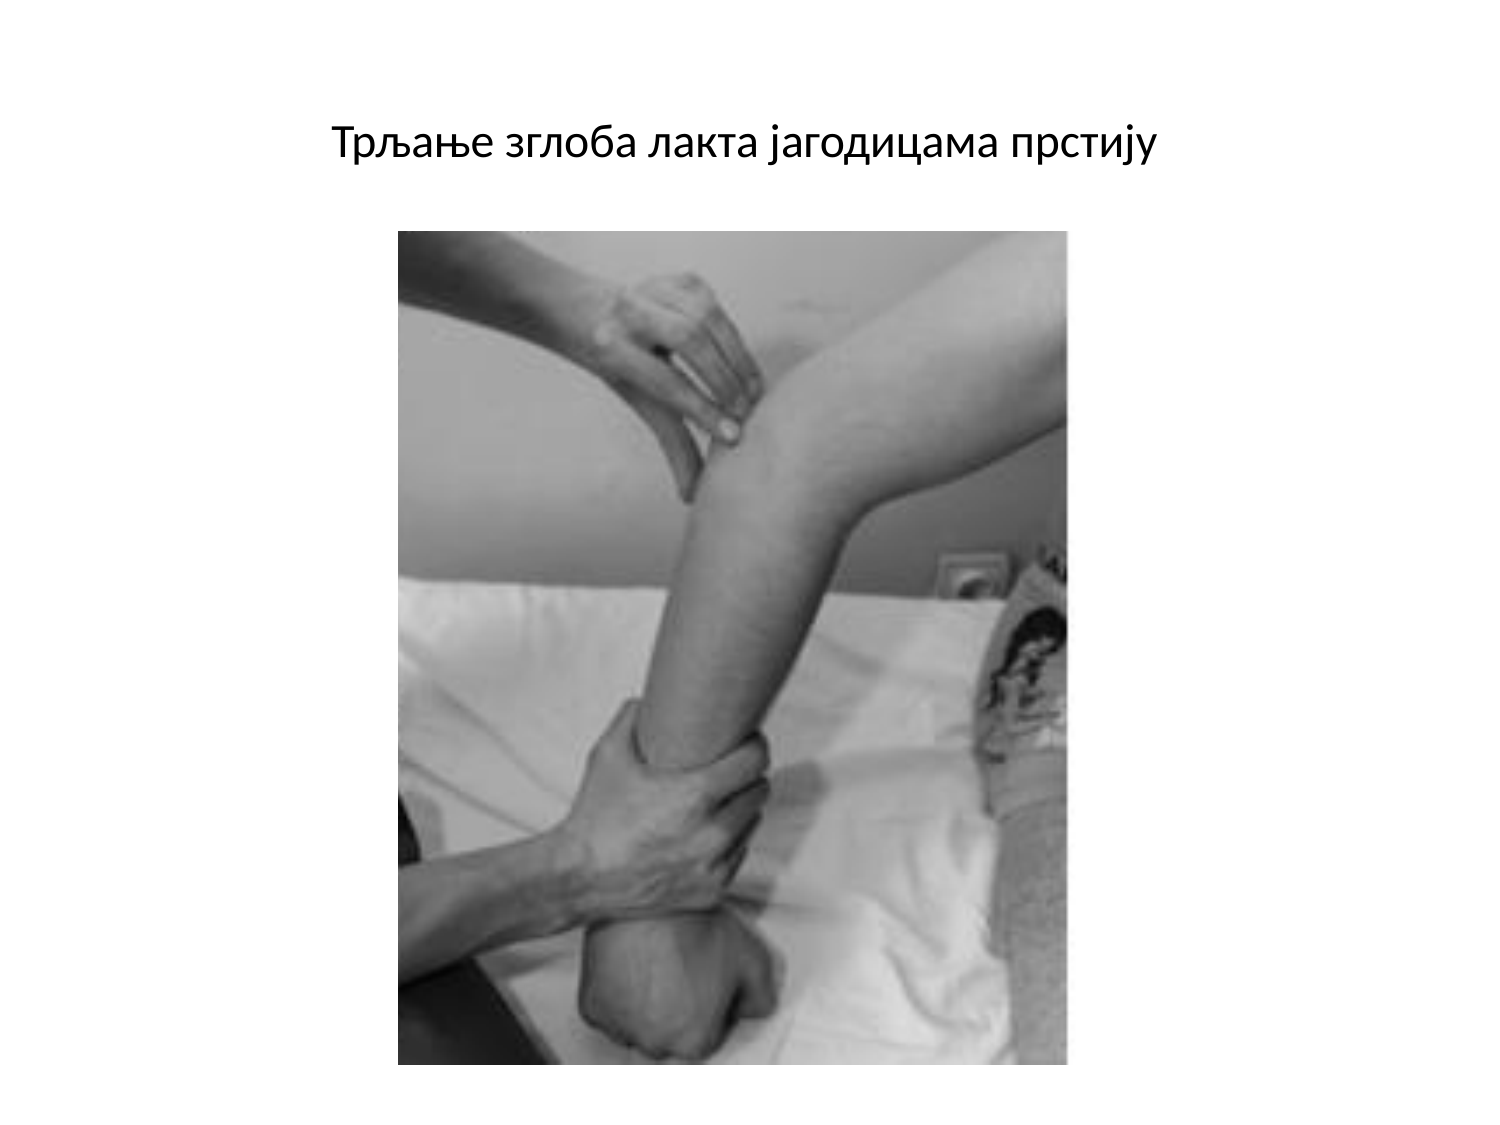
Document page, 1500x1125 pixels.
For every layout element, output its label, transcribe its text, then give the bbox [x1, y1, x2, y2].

title Трљање зглоба лакта јагодицама прстију [75, 45, 1425, 233]
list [398, 231, 1079, 1065]
